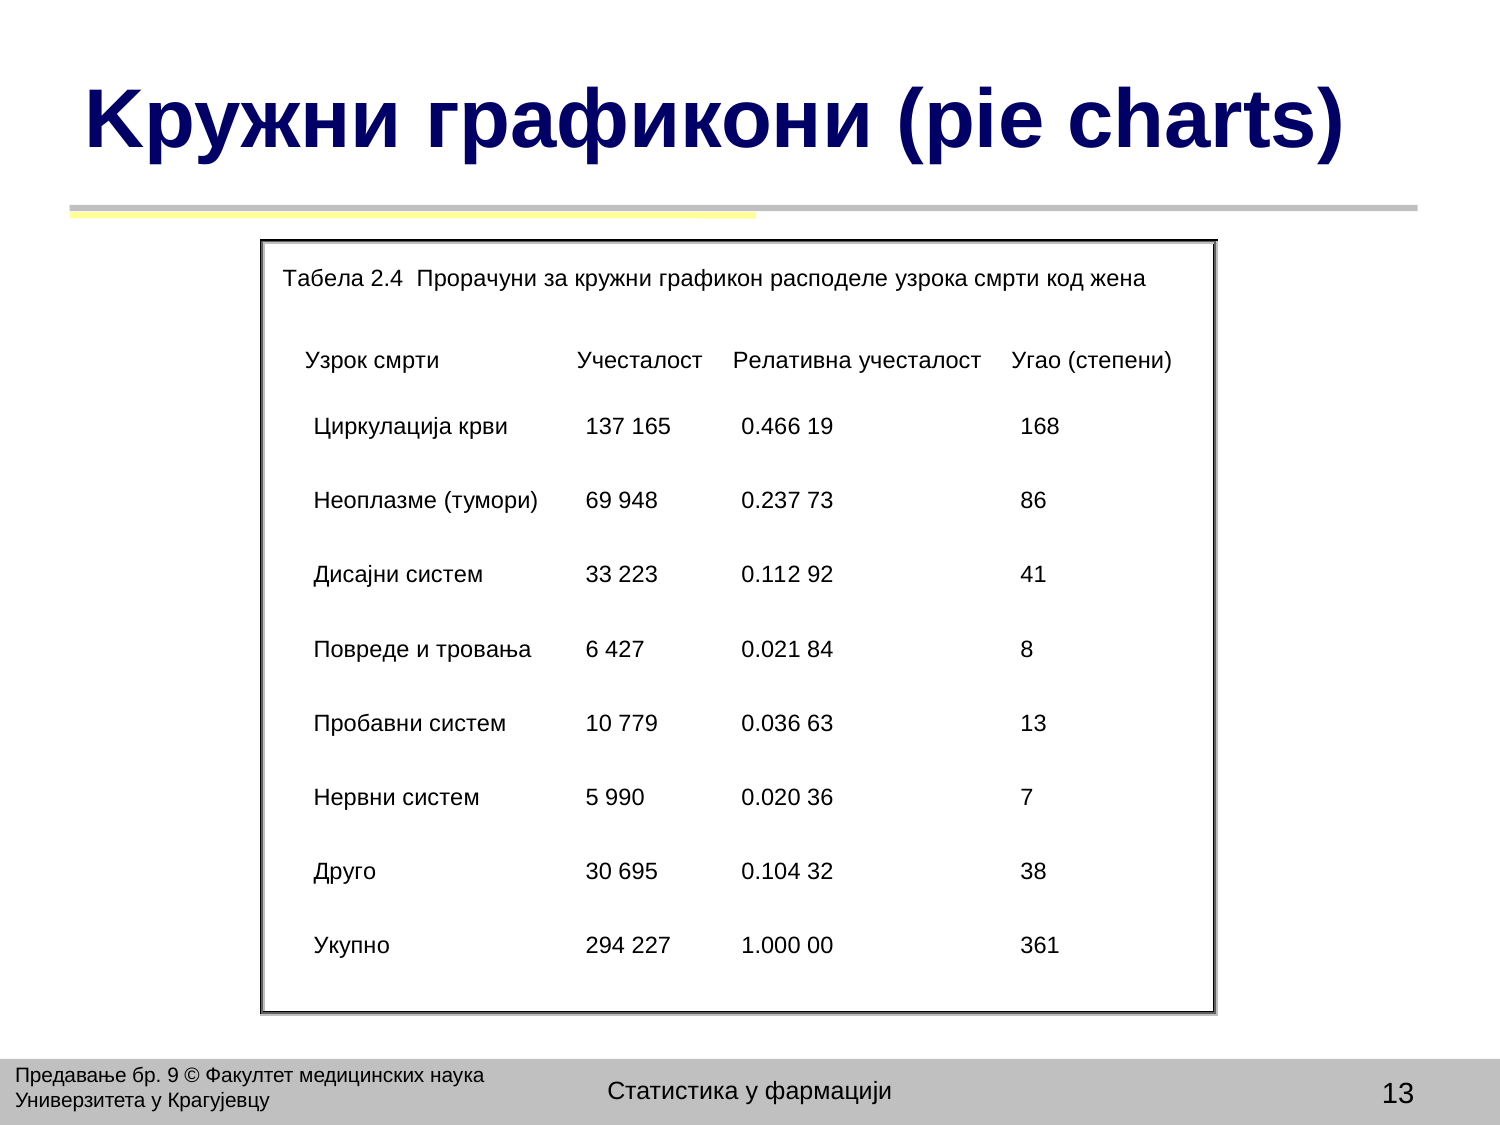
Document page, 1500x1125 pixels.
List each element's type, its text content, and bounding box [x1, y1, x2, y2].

title Kружни графикони (pie charts) [69, 19, 1426, 208]
footer Статистика у фармацији [512, 1066, 988, 1125]
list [170, 238, 1306, 1058]
slide_number Предавање бр. 9 © Факултет медицинских наука Универзитета у Крагујевцу [0, 1053, 512, 1108]
slide_number 13 [1079, 1066, 1430, 1125]
